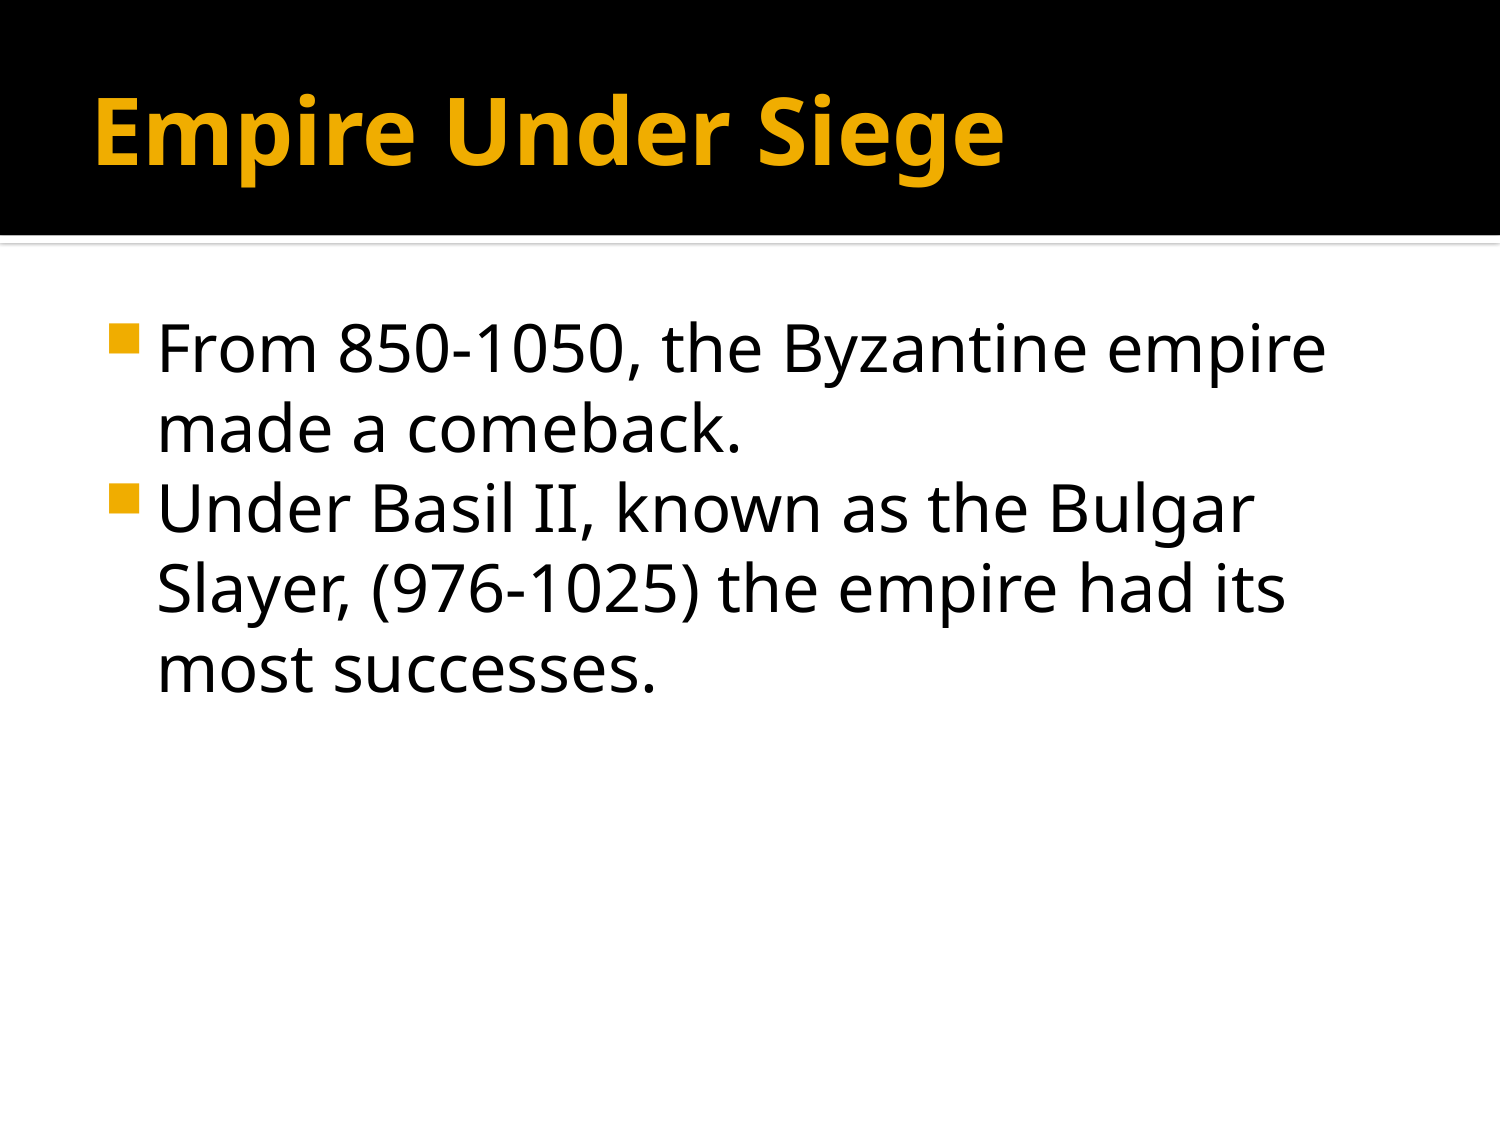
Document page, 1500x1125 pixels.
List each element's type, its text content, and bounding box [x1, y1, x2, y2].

list From 850-1050, the Byzantine empire made a comeback. Under Basil II, known as the Bulgar Slayer, (976-1025) the empire had its most successes. [75, 291, 1425, 1050]
title Empire Under Siege [75, 25, 1425, 231]
